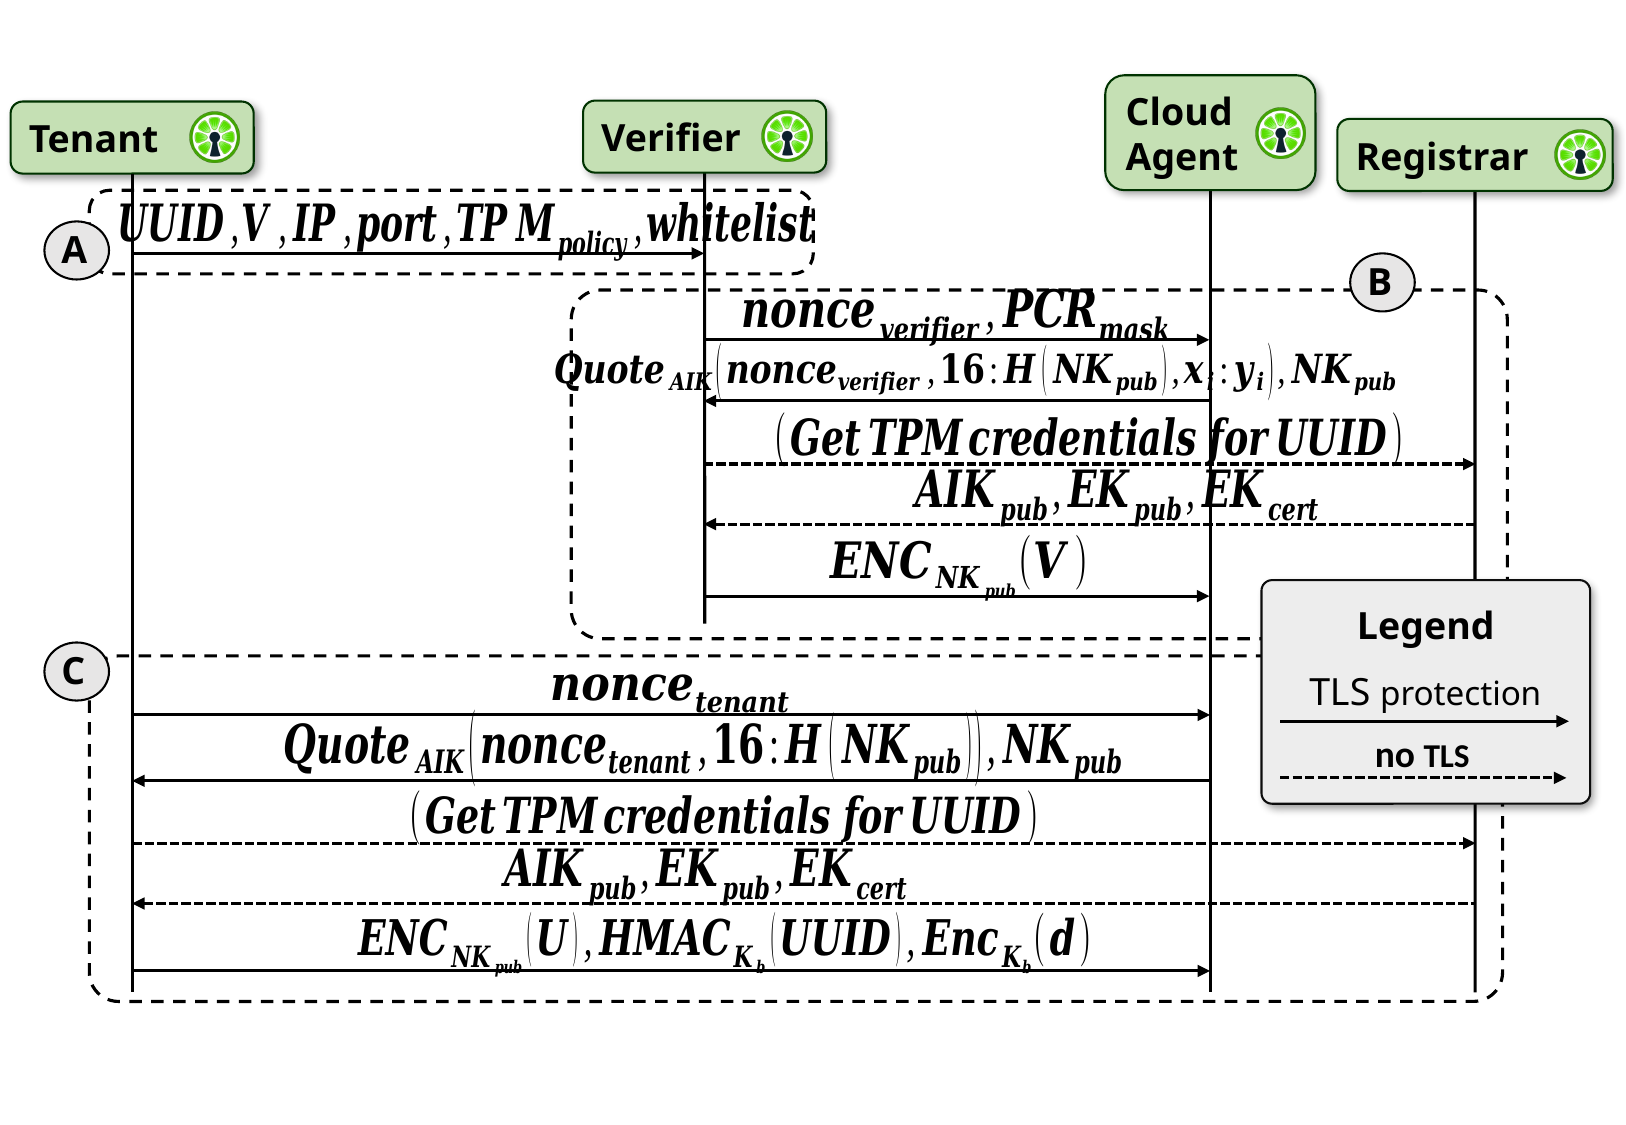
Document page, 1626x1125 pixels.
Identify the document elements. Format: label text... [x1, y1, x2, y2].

text_box [1350, 268, 1354, 297]
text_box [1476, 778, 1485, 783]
text_box [89, 655, 1503, 1002]
text_box [1377, 253, 1415, 312]
picture [1553, 128, 1607, 181]
text_box [133, 254, 704, 274]
text_box Legend [1260, 579, 1474, 805]
text_box no TLS [1359, 722, 1474, 777]
text_box C [49, 639, 77, 700]
text_box B [1354, 250, 1382, 311]
text_box Verifier [582, 99, 828, 174]
text_box [1211, 465, 1474, 524]
picture [760, 109, 814, 163]
text_box [71, 221, 110, 280]
text_box Cloud Agent [1104, 74, 1317, 192]
text_box A [49, 218, 77, 279]
text_box [89, 190, 132, 274]
text_box no TLS [1476, 722, 1485, 777]
text_box [44, 656, 49, 687]
text_box Registrar [1336, 117, 1614, 193]
text_box no TLS [1359, 778, 1474, 783]
text_box [1211, 290, 1474, 464]
text_box [1476, 290, 1508, 578]
text_box [70, 642, 110, 701]
text_box [571, 289, 1210, 639]
picture [1254, 106, 1307, 160]
text_box Legend [1476, 579, 1592, 805]
picture [188, 110, 241, 164]
text_box [1211, 525, 1474, 639]
text_box [133, 190, 704, 253]
text_box TLS protection [1476, 660, 1557, 721]
text_box [705, 190, 814, 274]
text_box TLS protection [1294, 660, 1474, 721]
text_box Tenant [9, 100, 255, 175]
text_box [44, 235, 49, 266]
